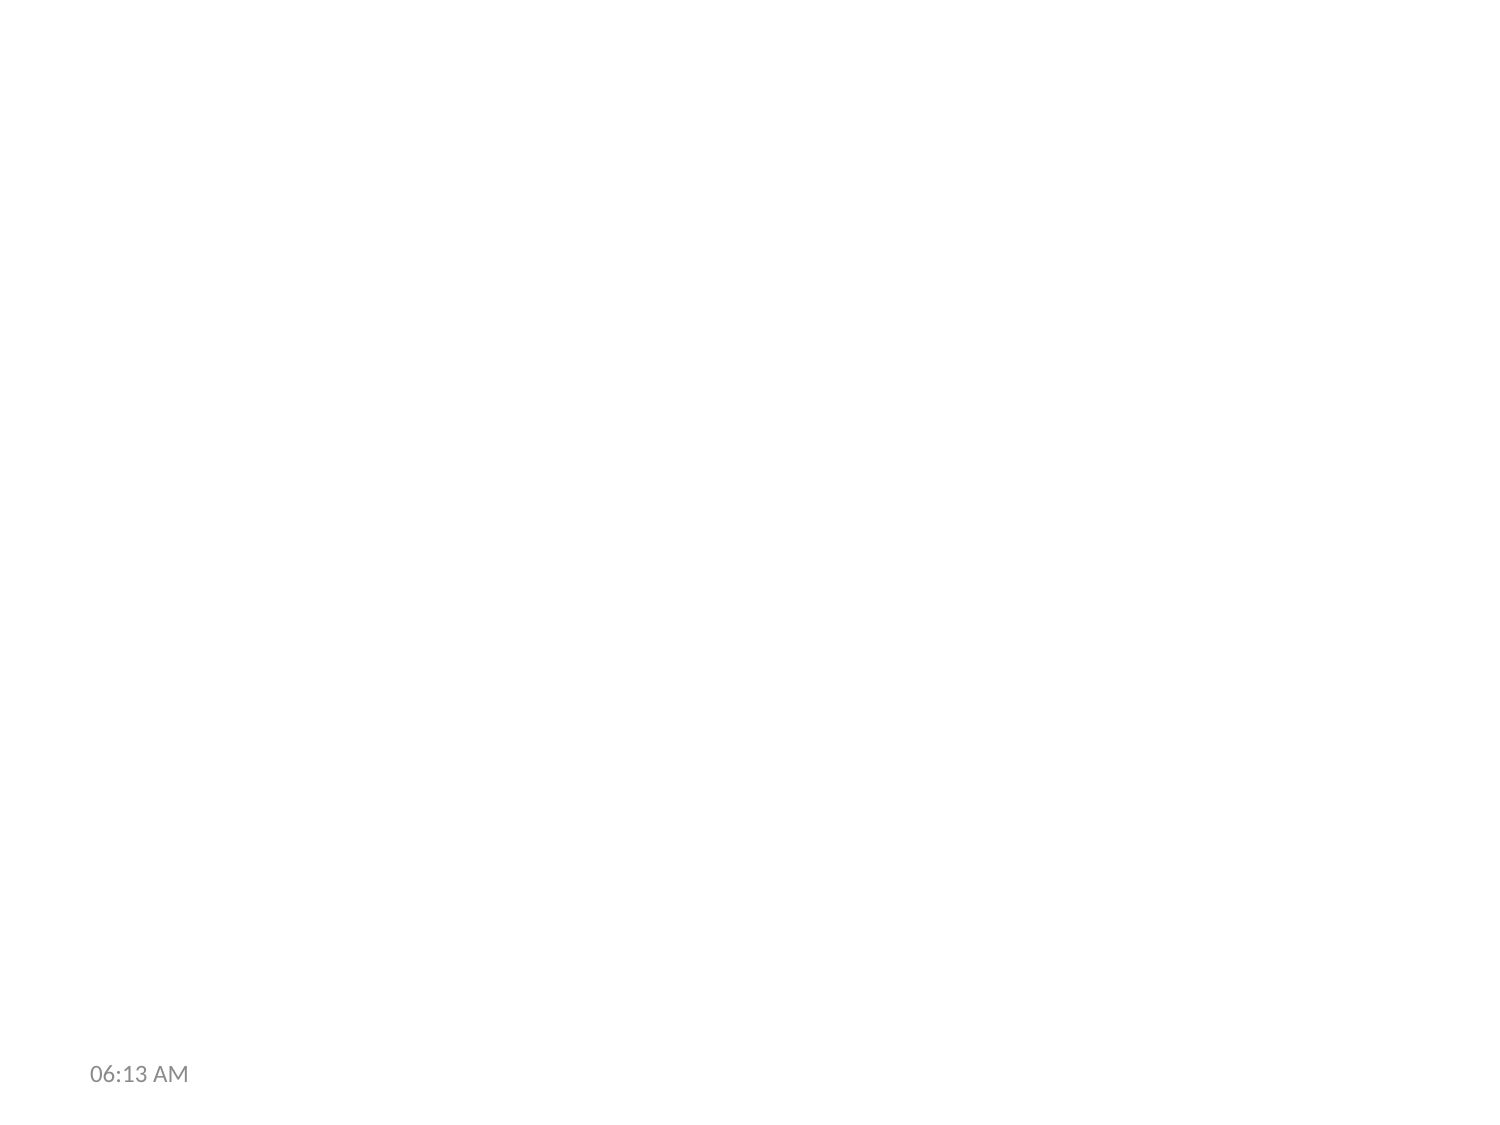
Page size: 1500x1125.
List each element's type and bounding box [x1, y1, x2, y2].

slide_number [75, 1042, 425, 1103]
